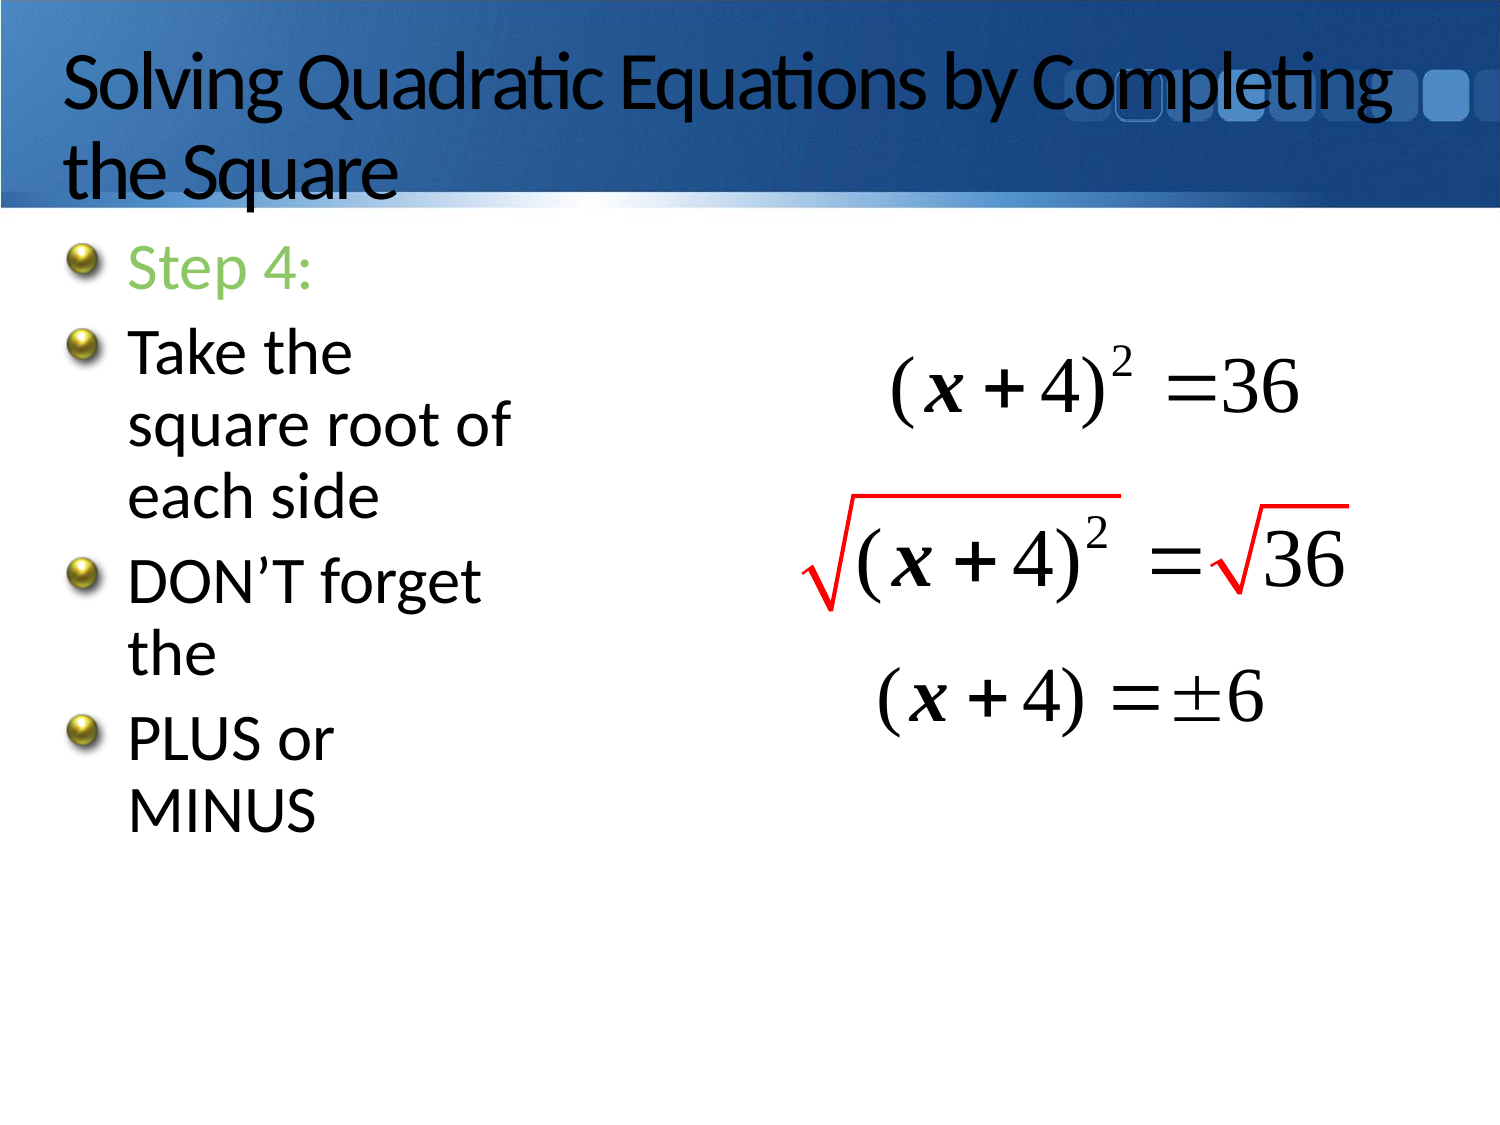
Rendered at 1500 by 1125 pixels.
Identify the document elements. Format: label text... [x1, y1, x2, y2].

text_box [787, 474, 1367, 629]
title Solving Quadratic Equations by Completing the Square [62, 37, 1438, 220]
list Step 4: Take the square root of each side DON’T forget the PLUS or MINUS [62, 231, 525, 951]
picture [0, 0, 1500, 1125]
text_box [865, 649, 1282, 755]
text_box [812, 324, 1316, 446]
